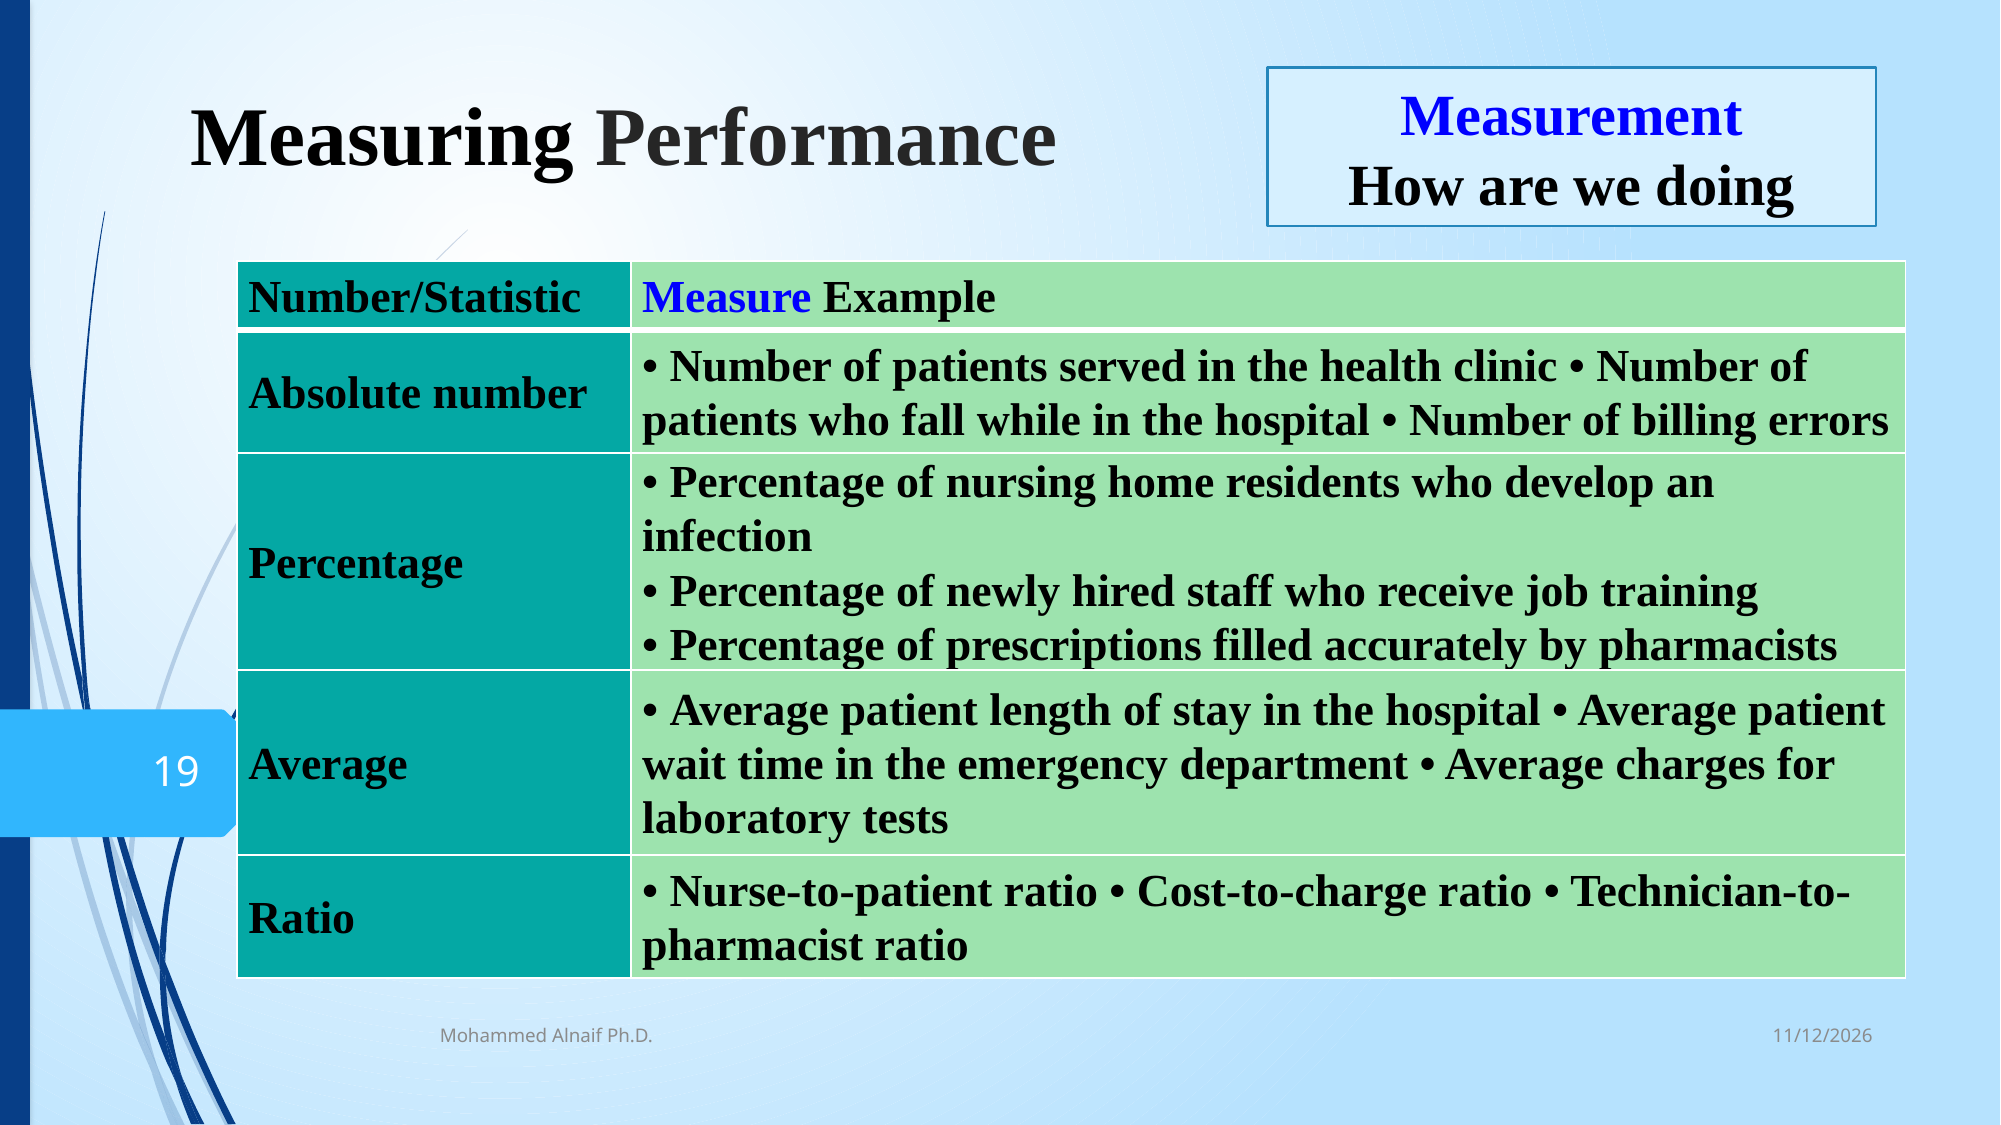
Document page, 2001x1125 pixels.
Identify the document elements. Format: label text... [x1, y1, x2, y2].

table_cell • Percentage of nursing home residents who develop an infection • Percentage of newly hired staff who receive job training • Percentage of prescriptions filled accurately by pharmacists [632, 454, 1905, 669]
slide_number 19 [87, 743, 216, 803]
table_cell • Nurse-to-patient ratio • Cost-to-charge ratio • Technician-to-pharmacist ratio [632, 856, 1905, 977]
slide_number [1699, 1005, 1888, 1067]
table_cell Absolute number [238, 333, 630, 452]
footer Mohammed Alnaif Ph.D. [424, 1006, 1675, 1067]
table_header Number/Statistic [238, 262, 630, 327]
table_cell • Average patient length of stay in the hospital • Average patient wait time in the emergency department • Average charges for laboratory tests [632, 671, 1905, 854]
table_cell • Number of patients served in the health clinic • Number of patients who fall while in the hospital • Number of billing errors [632, 333, 1905, 452]
table_cell Ratio [238, 856, 630, 977]
table_header Measure Example [632, 262, 1905, 327]
table_cell Percentage [238, 454, 630, 669]
subtitle [78, 189, 1877, 1097]
text_box Measurement How are we doing [1266, 66, 1877, 227]
title Measuring Performance [175, 35, 1139, 189]
table_cell Average [238, 671, 630, 854]
